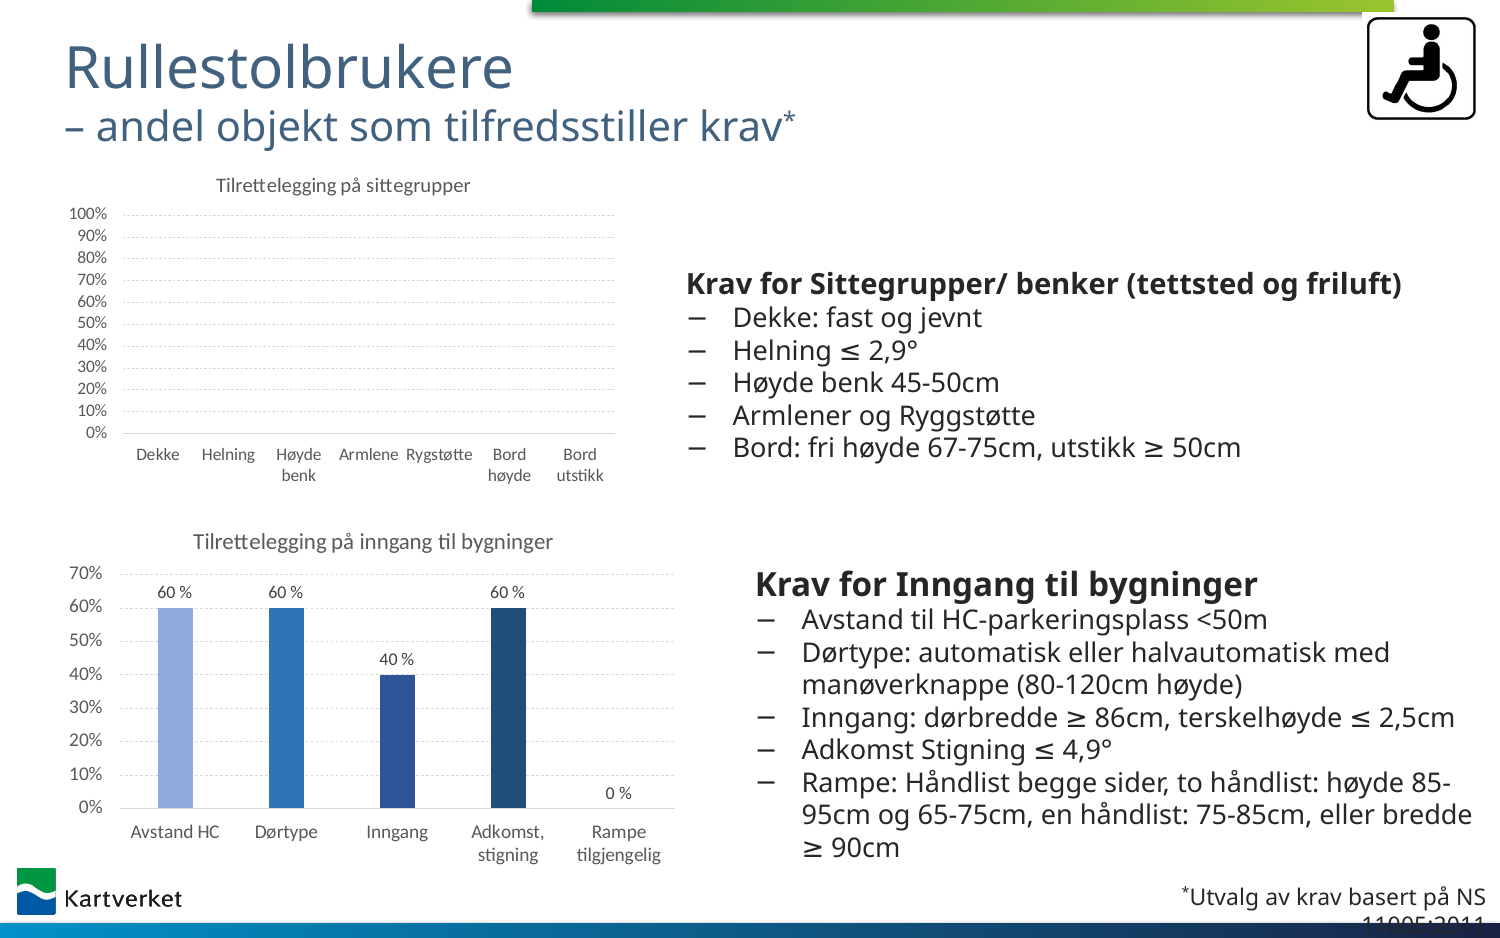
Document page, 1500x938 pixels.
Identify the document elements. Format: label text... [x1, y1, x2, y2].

text_box *Utvalg av krav basert på NS 11005:2011 [1068, 873, 1500, 938]
picture [62, 520, 685, 874]
picture [1362, 12, 1481, 126]
text_box Krav for Sittegrupper/ benker (tettsted og friluft) Dekke: fast og jevnt Helning ≤ 2,9° Høyde benk 45-50cm Armlener og Ryggstøtte Bord: fri høyde 67-75cm, utstikk ≥ 50cm [670, 258, 1418, 471]
picture [62, 166, 625, 492]
text_box Krav for Inngang til bygninger Avstand til HC-parkeringsplass <50m Dørtype: automatisk eller halvautomatisk med manøverknappe (80-120cm høyde) Inngang: dørbredde ≥ 86cm, terskelhøyde ≤ 2,5cm Adkomst Stigning ≤ 4,9° Rampe: Håndlist begge sider, to håndlist: høyde 85-95cm og 65-75cm, en håndlist: 75-85cm, eller bredde ≥ 90cm [740, 555, 1491, 870]
text_box Rullestolbrukere – andel objekt som tilfredsstiller krav* [49, 25, 1431, 158]
